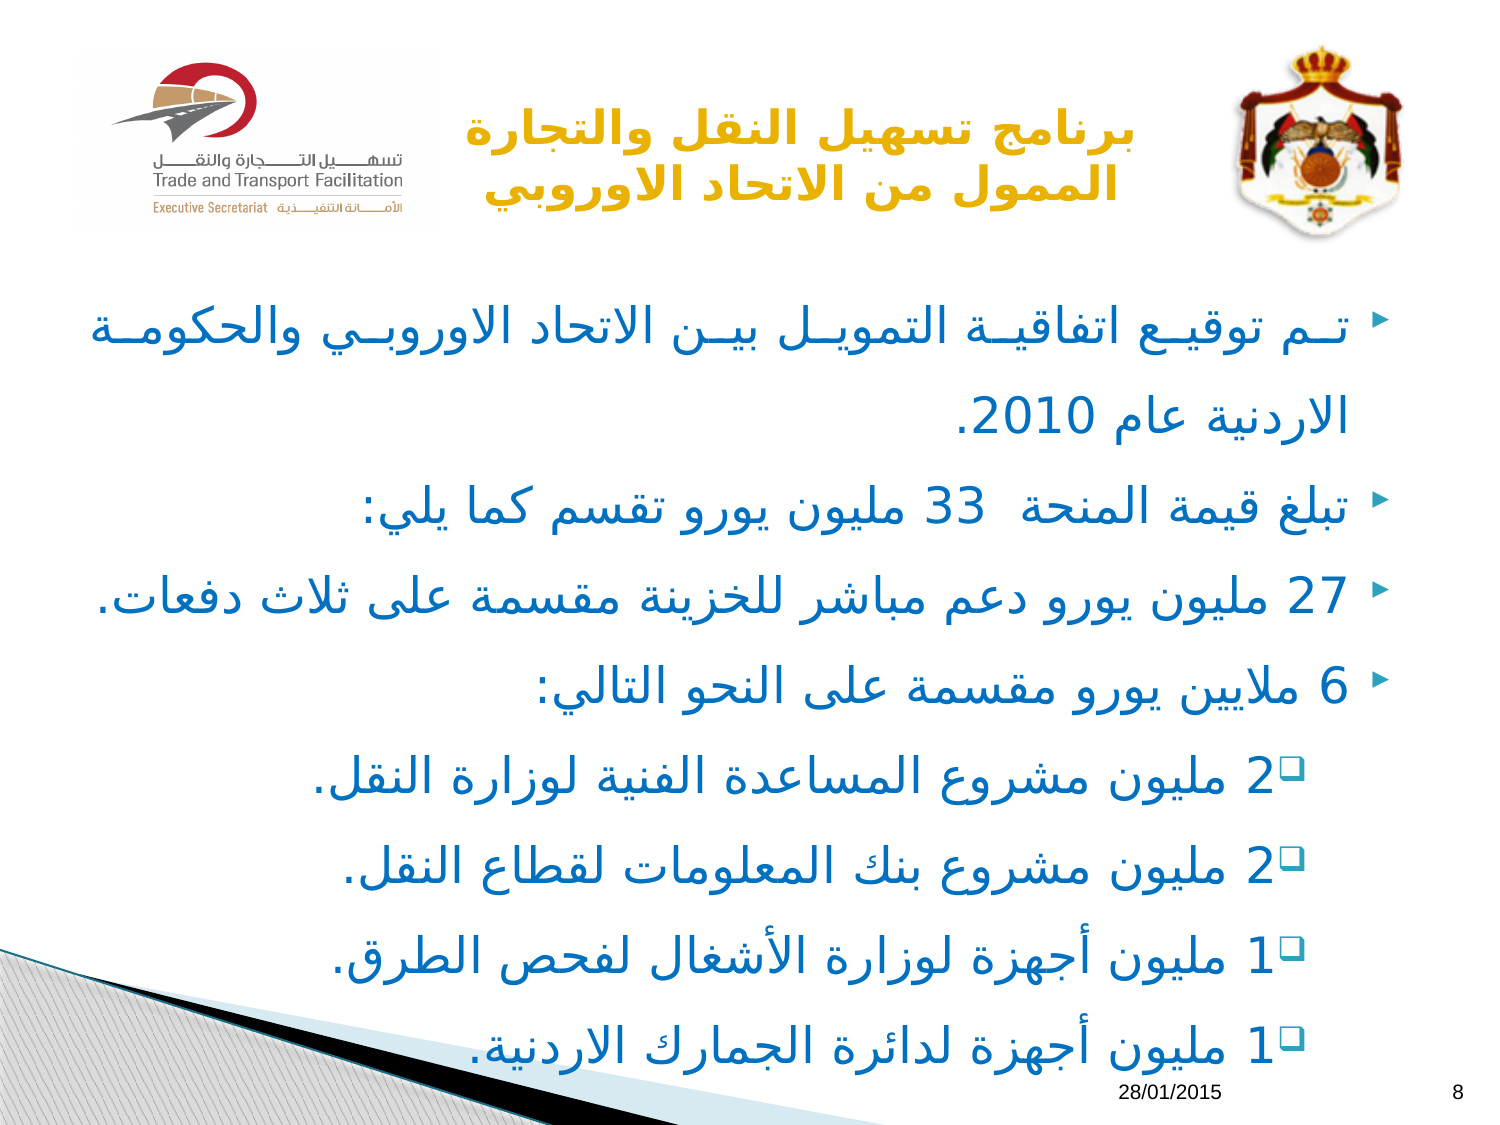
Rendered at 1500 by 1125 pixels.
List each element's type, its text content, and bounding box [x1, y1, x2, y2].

title برنامج تسهيل النقل والتجارة الممول من الاتحاد الاوروبي [425, 71, 1178, 236]
picture [75, 51, 440, 233]
picture [1209, 24, 1425, 256]
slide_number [1103, 1051, 1418, 1112]
list تم توقيع اتفاقية التمويل بين الاتحاد الاوروبي والحكومة الاردنية عام 2010. تبلغ قيمة المنحة 33 مليون يورو تقسم كما يلي: 27 مليون يورو دعم مباشر للخزينة مقسمة على ثلاث دفعات. 6 ملايين يورو مقسمة على النحو التالي: 2 مليون مشروع المساعدة الفنية لوزارة النقل. 2 مليون مشروع بنك المعلومات لقطاع النقل. 1 مليون أجهزة لوزارة الأشغال لفحص الطرق. 1 مليون أجهزة لدائرة الجمارك الاردنية. [75, 256, 1425, 986]
slide_number 8 [1418, 1051, 1479, 1112]
